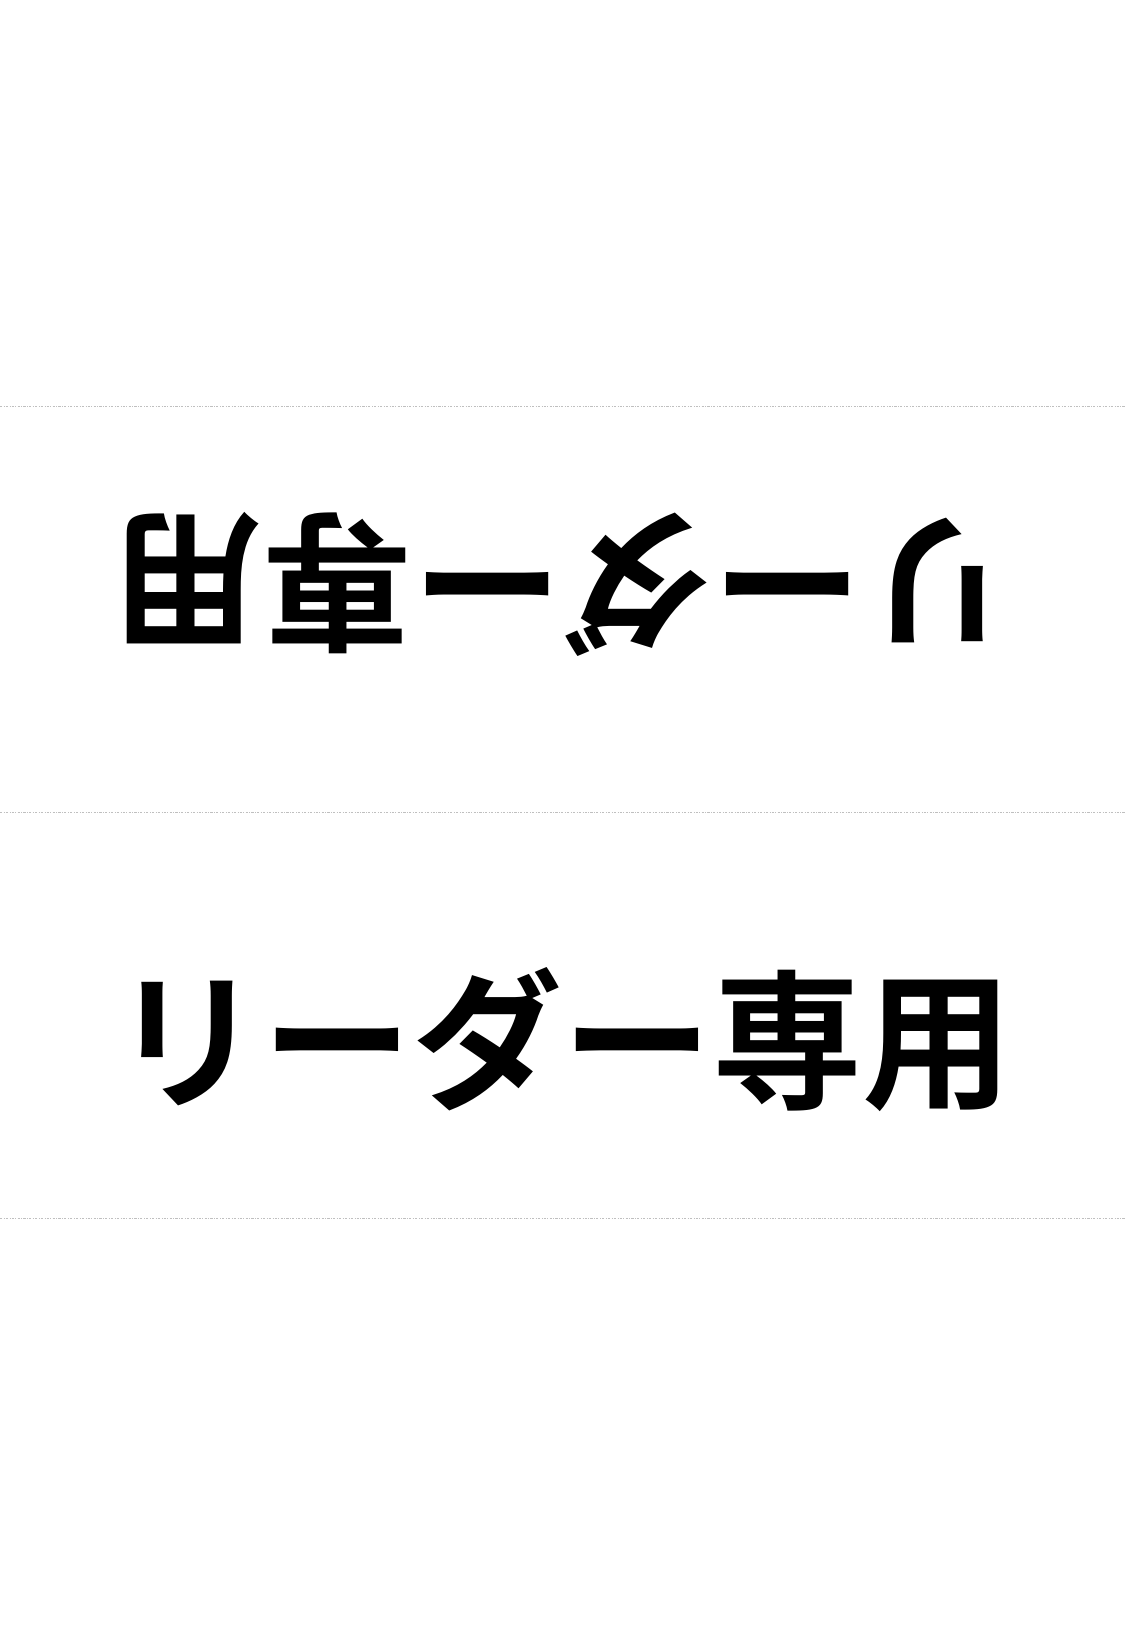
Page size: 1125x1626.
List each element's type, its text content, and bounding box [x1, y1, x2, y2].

text_box リーダー専用 [97, 939, 1028, 1135]
text_box リーダー専用 [97, 489, 1028, 684]
